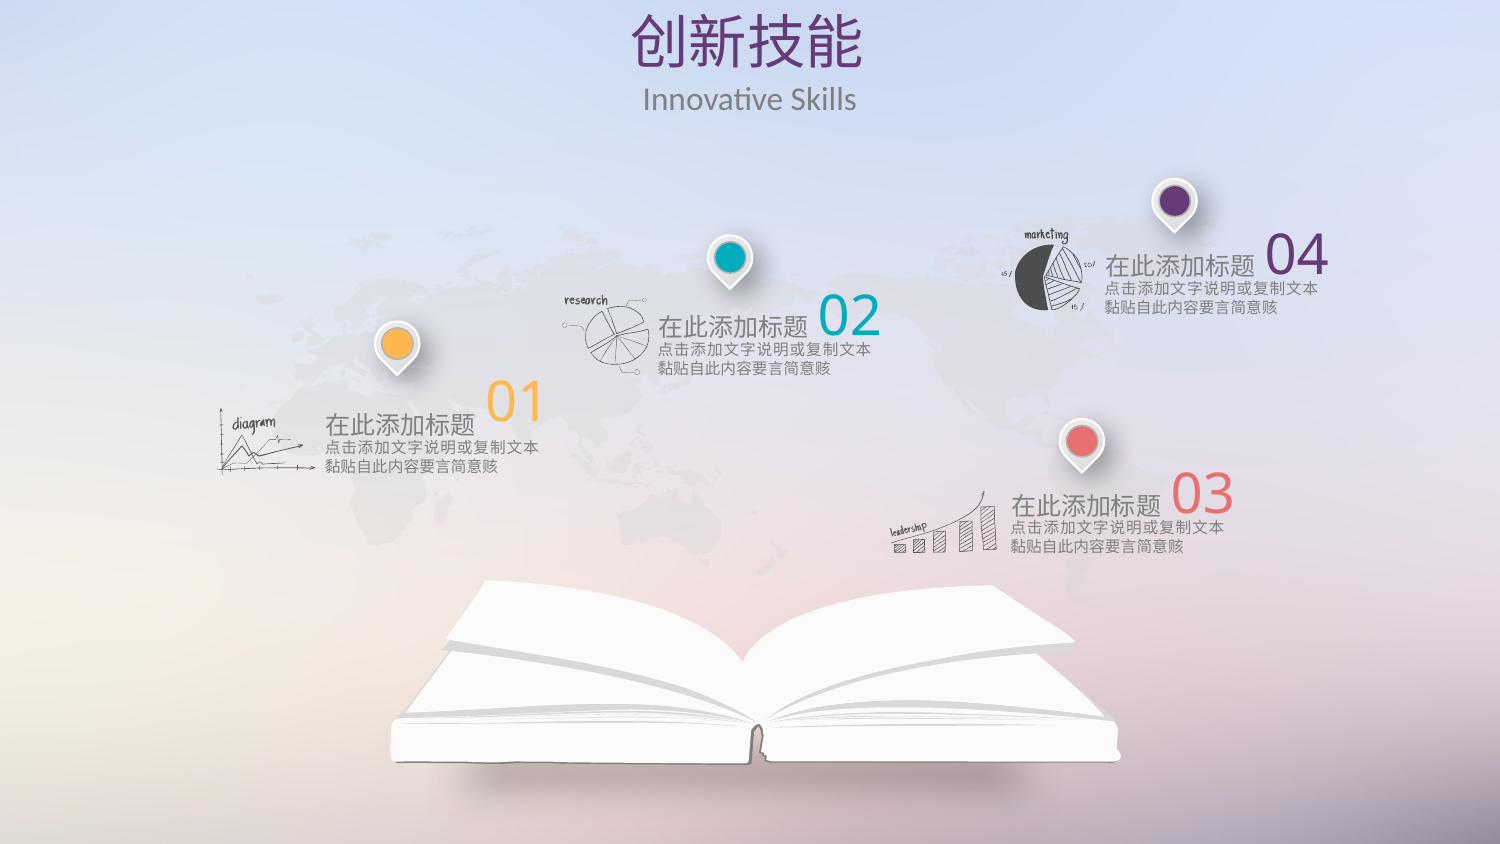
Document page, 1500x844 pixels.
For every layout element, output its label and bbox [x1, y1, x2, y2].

text_box [375, 321, 420, 357]
text_box [1001, 227, 1096, 312]
text_box [708, 235, 753, 271]
text_box [562, 294, 642, 376]
text_box [995, 450, 1262, 565]
text_box [890, 490, 995, 553]
text_box [642, 271, 909, 386]
text_box [1059, 418, 1105, 450]
text_box [560, 0, 940, 126]
text_box [309, 357, 576, 484]
text_box [239, 213, 1225, 604]
text_box [1089, 210, 1356, 325]
text_box [1152, 178, 1197, 210]
picture [0, 0, 1500, 844]
text_box [217, 408, 309, 476]
text_box [347, 604, 1141, 844]
